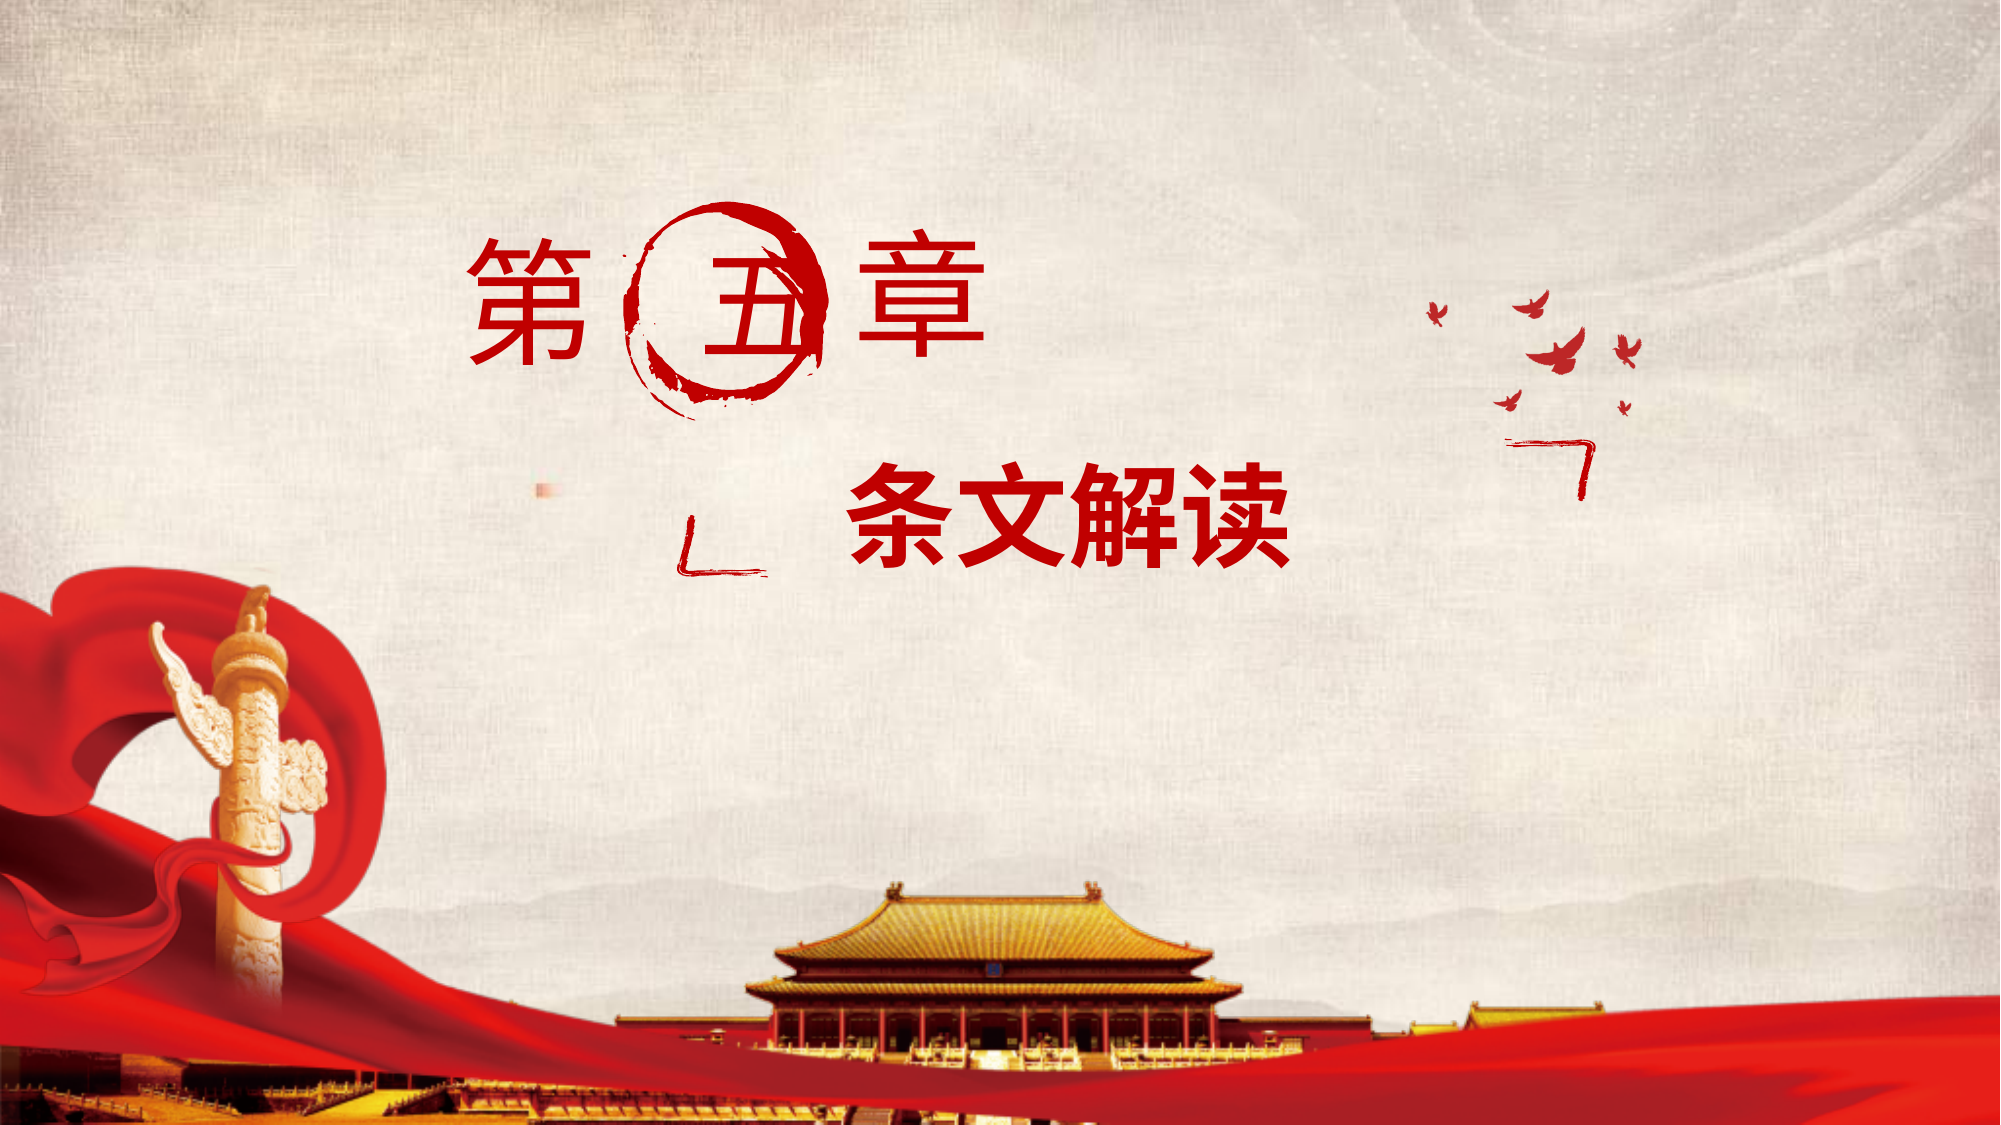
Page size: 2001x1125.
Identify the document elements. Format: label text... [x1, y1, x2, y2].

text_box [1577, 460, 1592, 502]
text_box 章 [838, 201, 1021, 399]
text_box 第 [445, 209, 622, 391]
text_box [622, 201, 829, 421]
text_box 条文解读 [828, 438, 1440, 552]
text_box [677, 515, 767, 577]
picture [0, 0, 2000, 1125]
